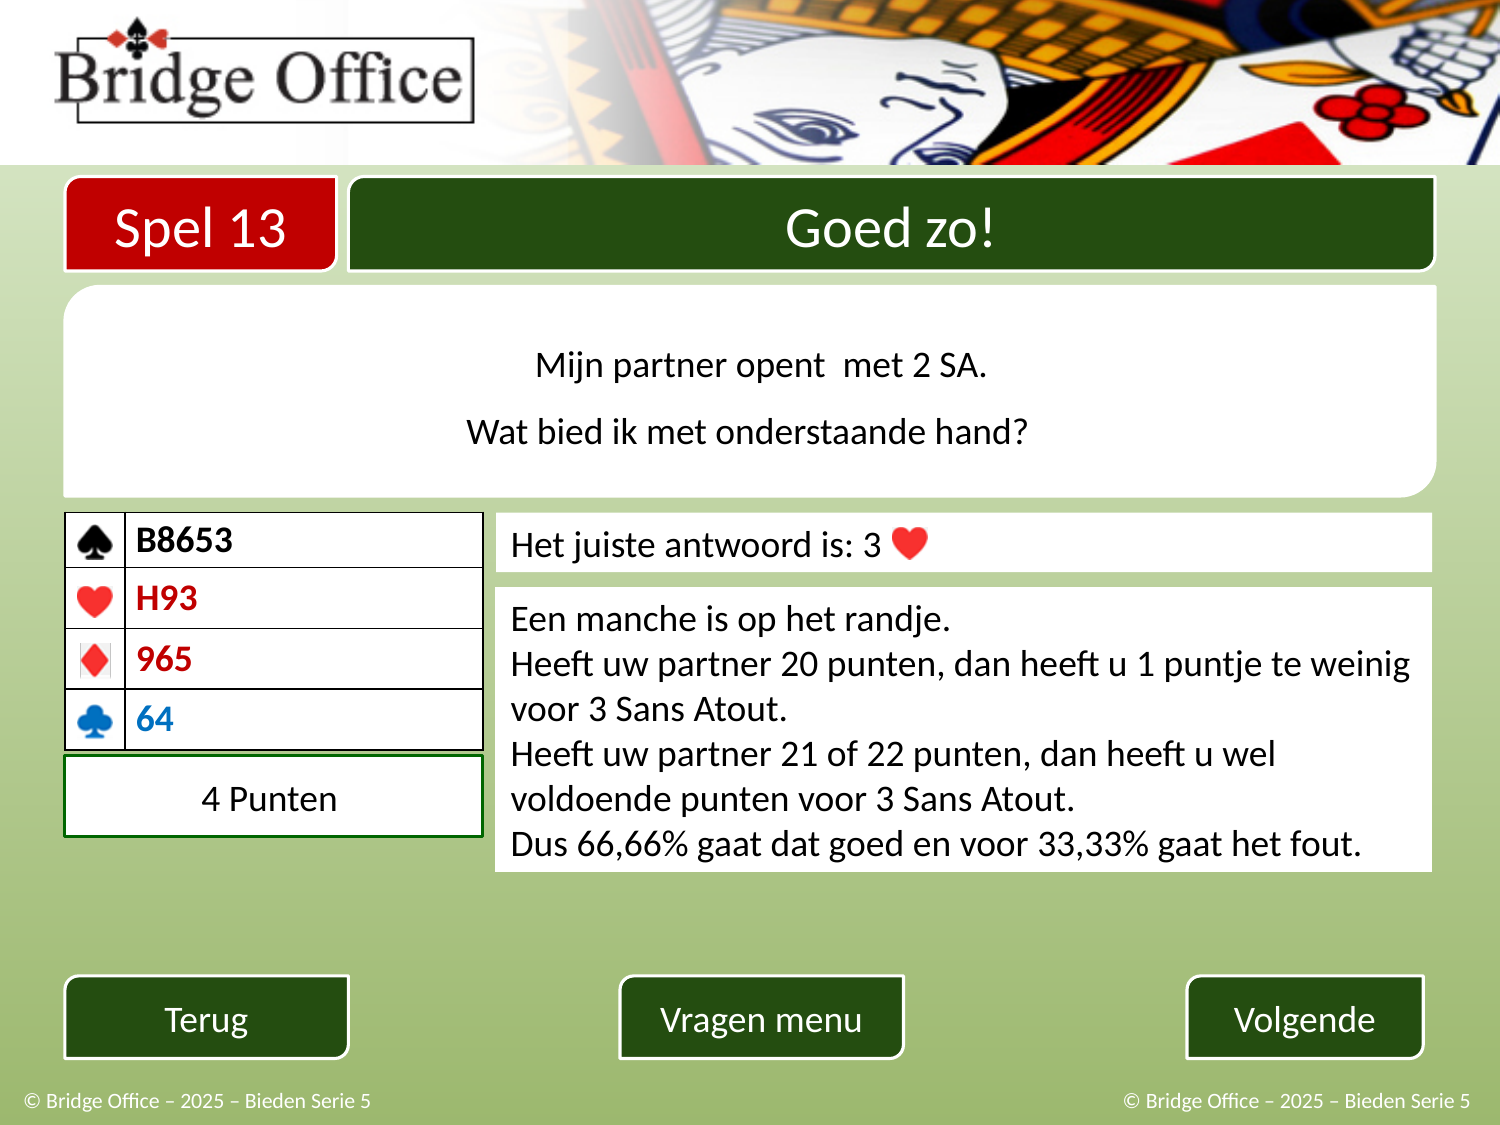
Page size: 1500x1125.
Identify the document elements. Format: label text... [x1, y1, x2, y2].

table_header [66, 513, 124, 567]
table_cell [66, 690, 124, 749]
picture [77, 643, 114, 679]
text_box Mijn partner opent met 2 SA. [508, 332, 1015, 393]
text_box Het juiste antwoord is: 3 [496, 512, 1433, 573]
table_cell [66, 568, 124, 628]
text_box Volgende [1185, 974, 1425, 1061]
picture [77, 703, 114, 740]
table_cell H93 [126, 568, 482, 628]
text_box © Bridge Office – 2025 – Bieden Serie 5 [8, 1079, 393, 1121]
table_cell 965 [126, 629, 482, 688]
picture [77, 524, 114, 561]
text_box 4 Punten [63, 754, 484, 838]
picture [0, 0, 1500, 166]
picture [77, 585, 114, 618]
text_box © Bridge Office – 2025 – Bieden Serie 5 [1107, 1079, 1500, 1121]
text_box Een manche is op het randje. Heeft uw partner 20 punten, dan heeft u 1 puntje te weinig voor 3 Sans Atout. Heeft uw partner 21 of 22 punten, dan heeft u wel voldoende punten voor 3 Sans Atout. Dus 66,66% gaat dat goed en voor 33,33% gaat het fout. [495, 587, 1432, 872]
text_box Terug [63, 974, 350, 1061]
table_cell 64 [126, 690, 482, 749]
text_box Wat bied ik met onderstaande hand? [451, 399, 1072, 460]
text_box Spel 13 [63, 179, 339, 273]
text_box Goed zo! [346, 179, 1437, 273]
text_box [63, 284, 1437, 498]
picture [892, 527, 928, 560]
table_cell [66, 629, 124, 688]
table_header B8653 [126, 513, 482, 567]
text_box Vragen menu [618, 974, 906, 1061]
